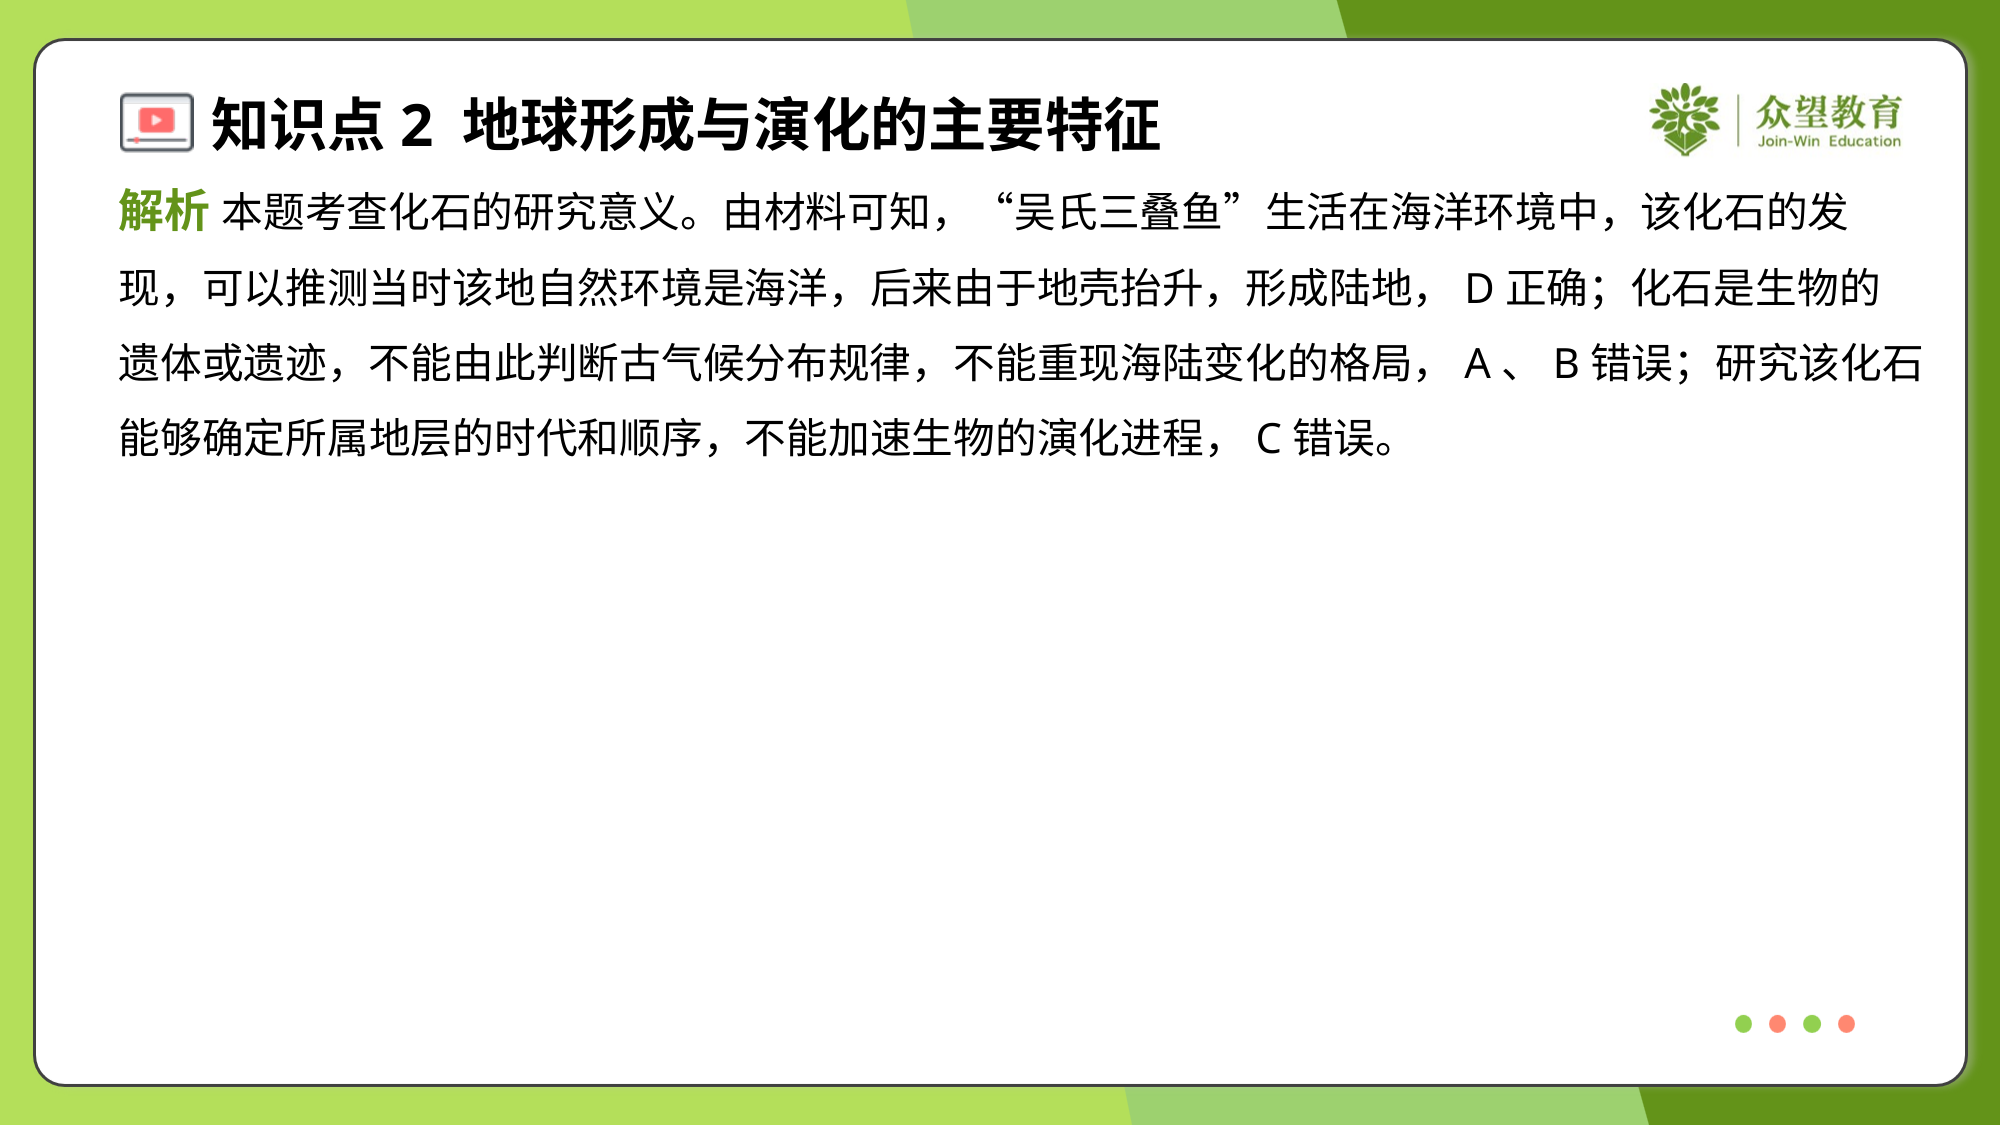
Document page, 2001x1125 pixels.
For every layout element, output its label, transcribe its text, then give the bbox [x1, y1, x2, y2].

picture [0, 0, 2000, 1125]
text_box 解析 本题考查化石的研究意义。由材料可知，“吴氏三叠鱼”生活在海洋环境中，该化石的发 现，可以推测当时该地自然环境是海洋，后来由于地壳抬升，形成陆地，D正确；化石是生物的 遗体或遗迹，不能由此判断古气候分布规律，不能重现海陆变化的格局，A、B错误；研究该化石 能够确定所属地层的时代和顺序，不能加速生物的演化进程，C错误。 [118, 159, 1883, 462]
